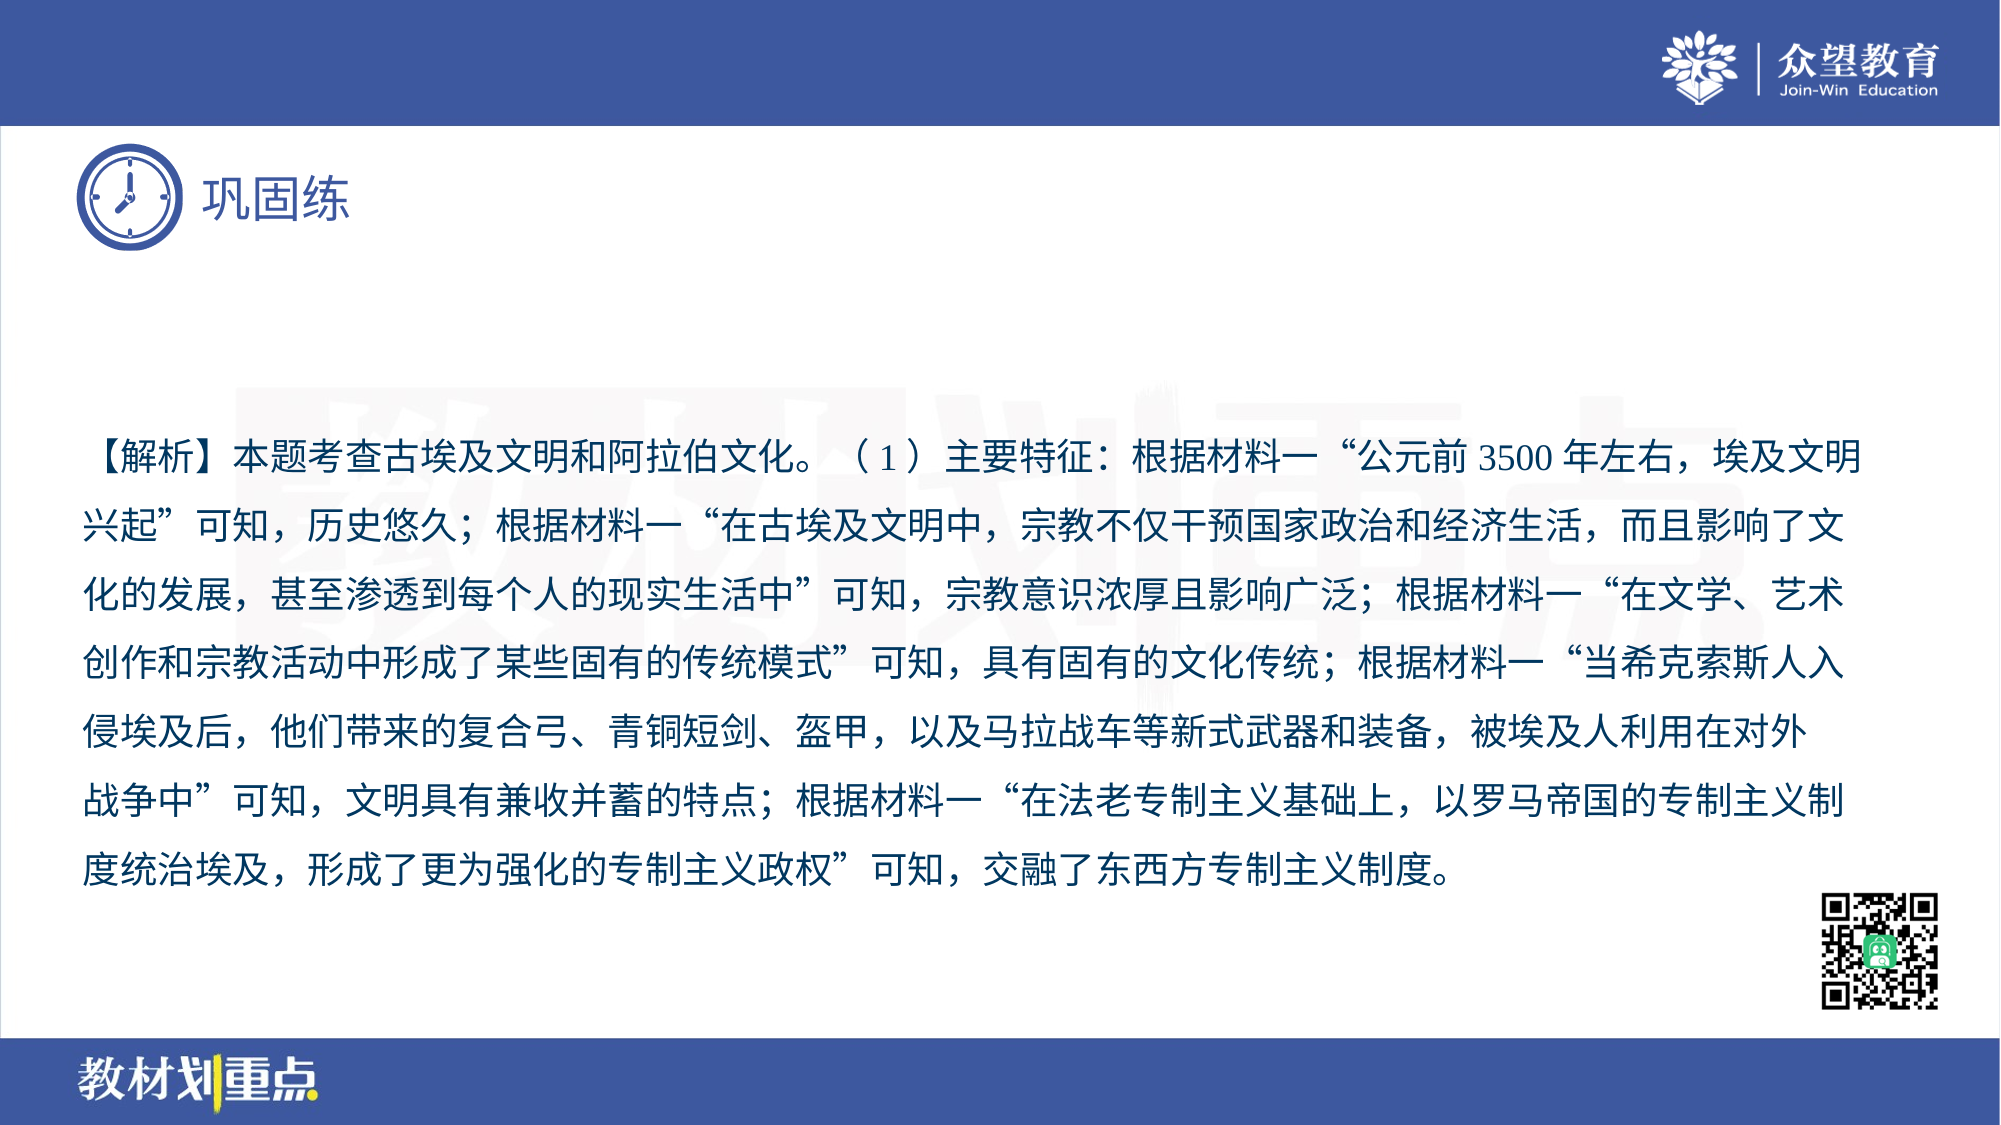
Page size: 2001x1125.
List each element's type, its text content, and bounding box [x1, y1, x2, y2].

picture [0, 0, 2000, 1125]
text_box 【解析】本题考查古埃及文明和阿拉伯文化。（1）主要特征：根据材料一“公元前3500年左右，埃及文明 兴起”可知，历史悠久；根据材料一“在古埃及文明中，宗教不仅干预国家政治和经济生活，而且影响了文 化的发展，甚至渗透到每个人的现实生活中”可知，宗教意识浓厚且影响广泛；根据材料一“在文学、艺术 创作和宗教活动中形成了某些固有的传统模式”可知，具有固有的文化传统；根据材料一“当希克索斯人入 侵埃及后，他们带来的复合弓、青铜短剑、盔甲，以及马拉战车等新式武器和装备，被埃及人利用在对外 战争中”可知，文明具有兼收并蓄的特点；根据材料一“在法老专制主义基础上，以罗马帝国的专制主义制 度统治埃及，形成了更为强化的专制主义政权”可知，交融了东西方专制主义制度。 [82, 409, 1817, 880]
